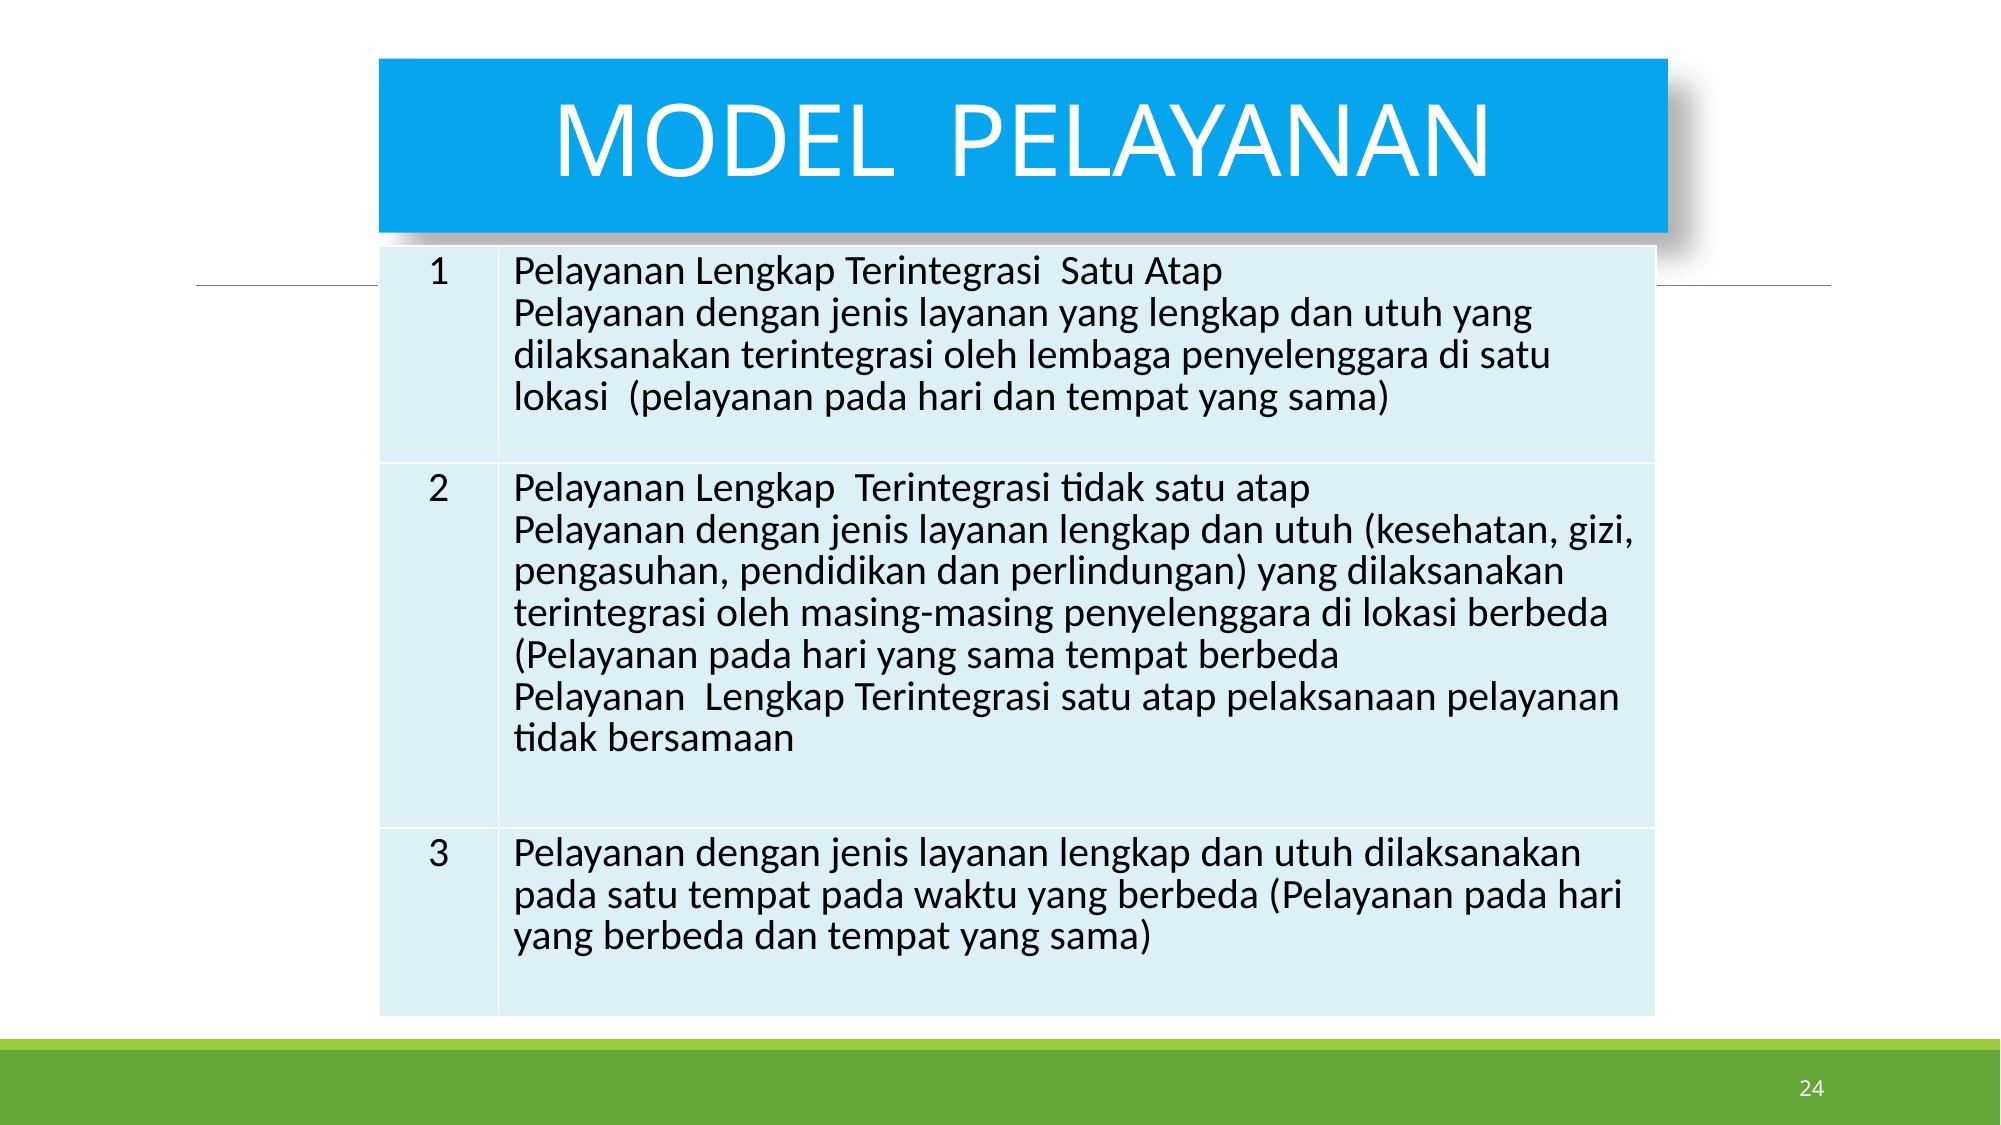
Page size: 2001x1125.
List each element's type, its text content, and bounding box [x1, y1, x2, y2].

title MODEL PELAYANAN [378, 58, 1668, 233]
table_cell Pelayanan Lengkap Terintegrasi tidak satu atap Pelayanan dengan jenis layanan lengkap dan utuh (kesehatan, gizi, pengasuhan, pendidikan dan perlindungan) yang dilaksanakan terintegrasi oleh masing-masing penyelenggara di lokasi berbeda (Pelayanan pada hari yang sama tempat berbeda Pelayanan Lengkap Terintegrasi satu atap pelaksanaan pelayanan tidak bersamaan [499, 464, 1655, 827]
table_cell 2 [380, 464, 498, 827]
table_cell 3 [380, 829, 498, 1016]
table_header Pelayanan Lengkap Terintegrasi Satu Atap Pelayanan dengan jenis layanan yang lengkap dan utuh yang dilaksanakan terintegrasi oleh lembaga penyelenggara di satu lokasi (pelayanan pada hari dan tempat yang sama) [499, 247, 1655, 462]
slide_number 24 [1624, 1059, 1840, 1120]
table_cell Pelayanan dengan jenis layanan lengkap dan utuh dilaksanakan pada satu tempat pada waktu yang berbeda (Pelayanan pada hari yang berbeda dan tempat yang sama) [499, 829, 1655, 1016]
table_header 1 [380, 247, 498, 462]
